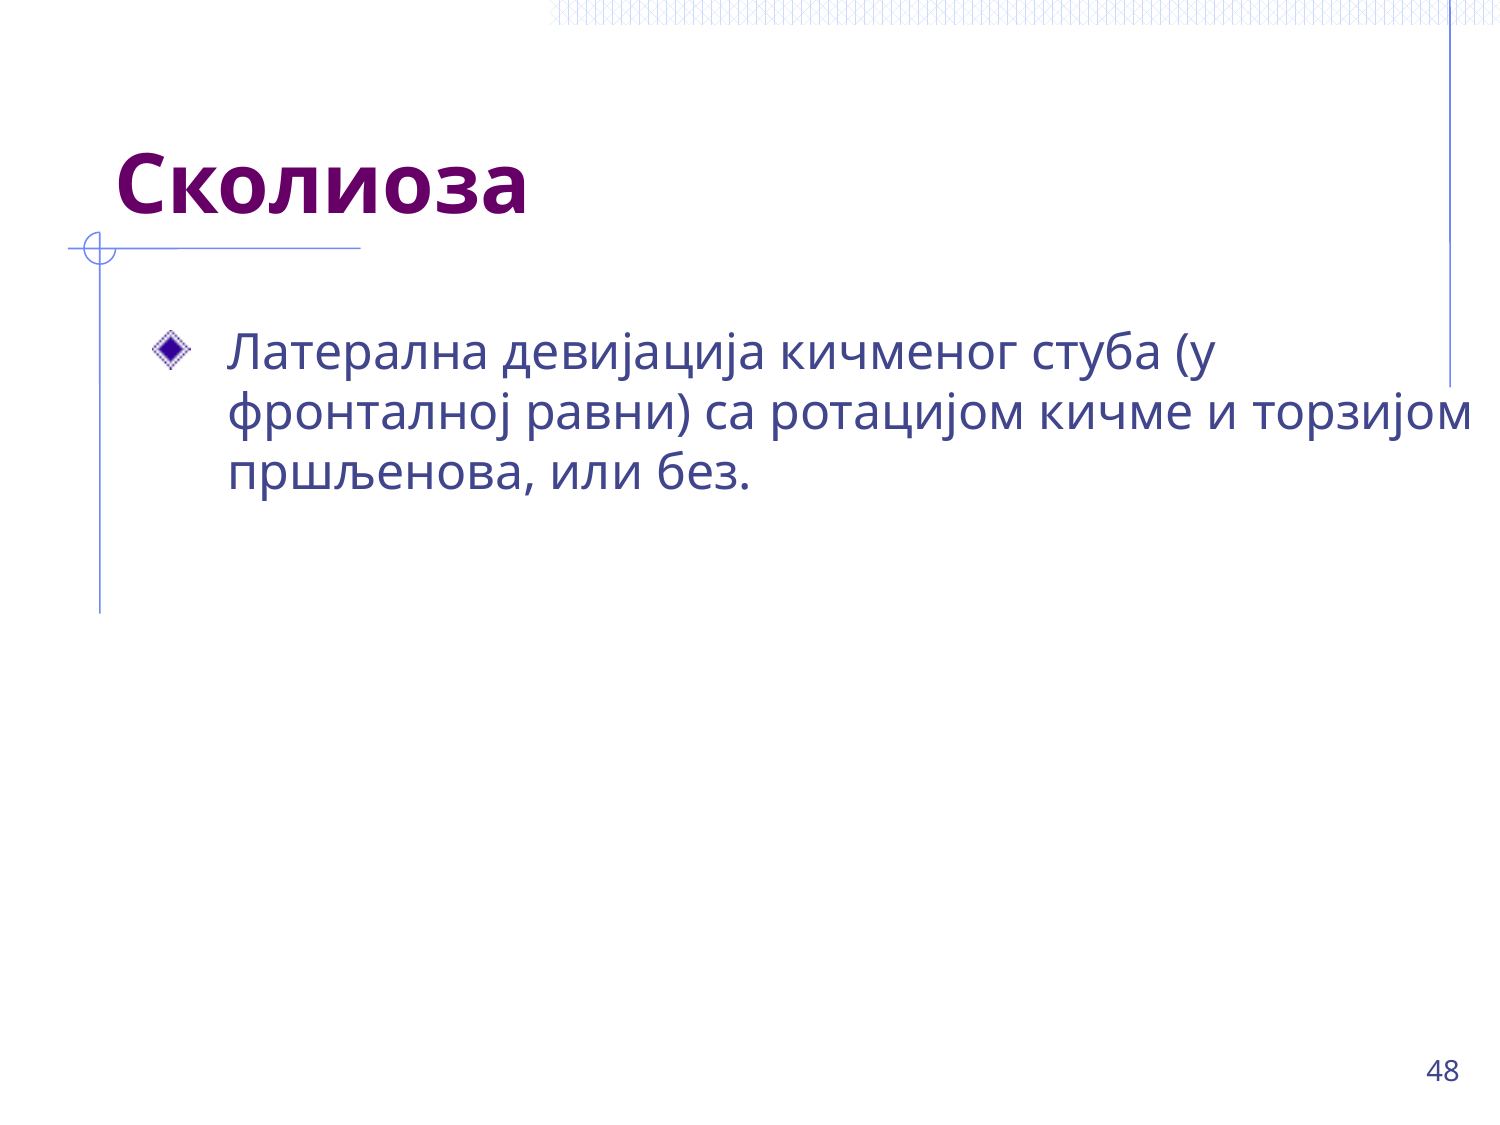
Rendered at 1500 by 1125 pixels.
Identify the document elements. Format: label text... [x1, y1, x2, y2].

list Латерална девијација кичменог стуба (у фронталној равни) са ротацијом кичме и торзијом пршљенова, или без. [137, 312, 1500, 988]
picture [152, 330, 191, 370]
title Сколиоза [99, 49, 1376, 238]
slide_number 48 [1162, 1025, 1475, 1100]
